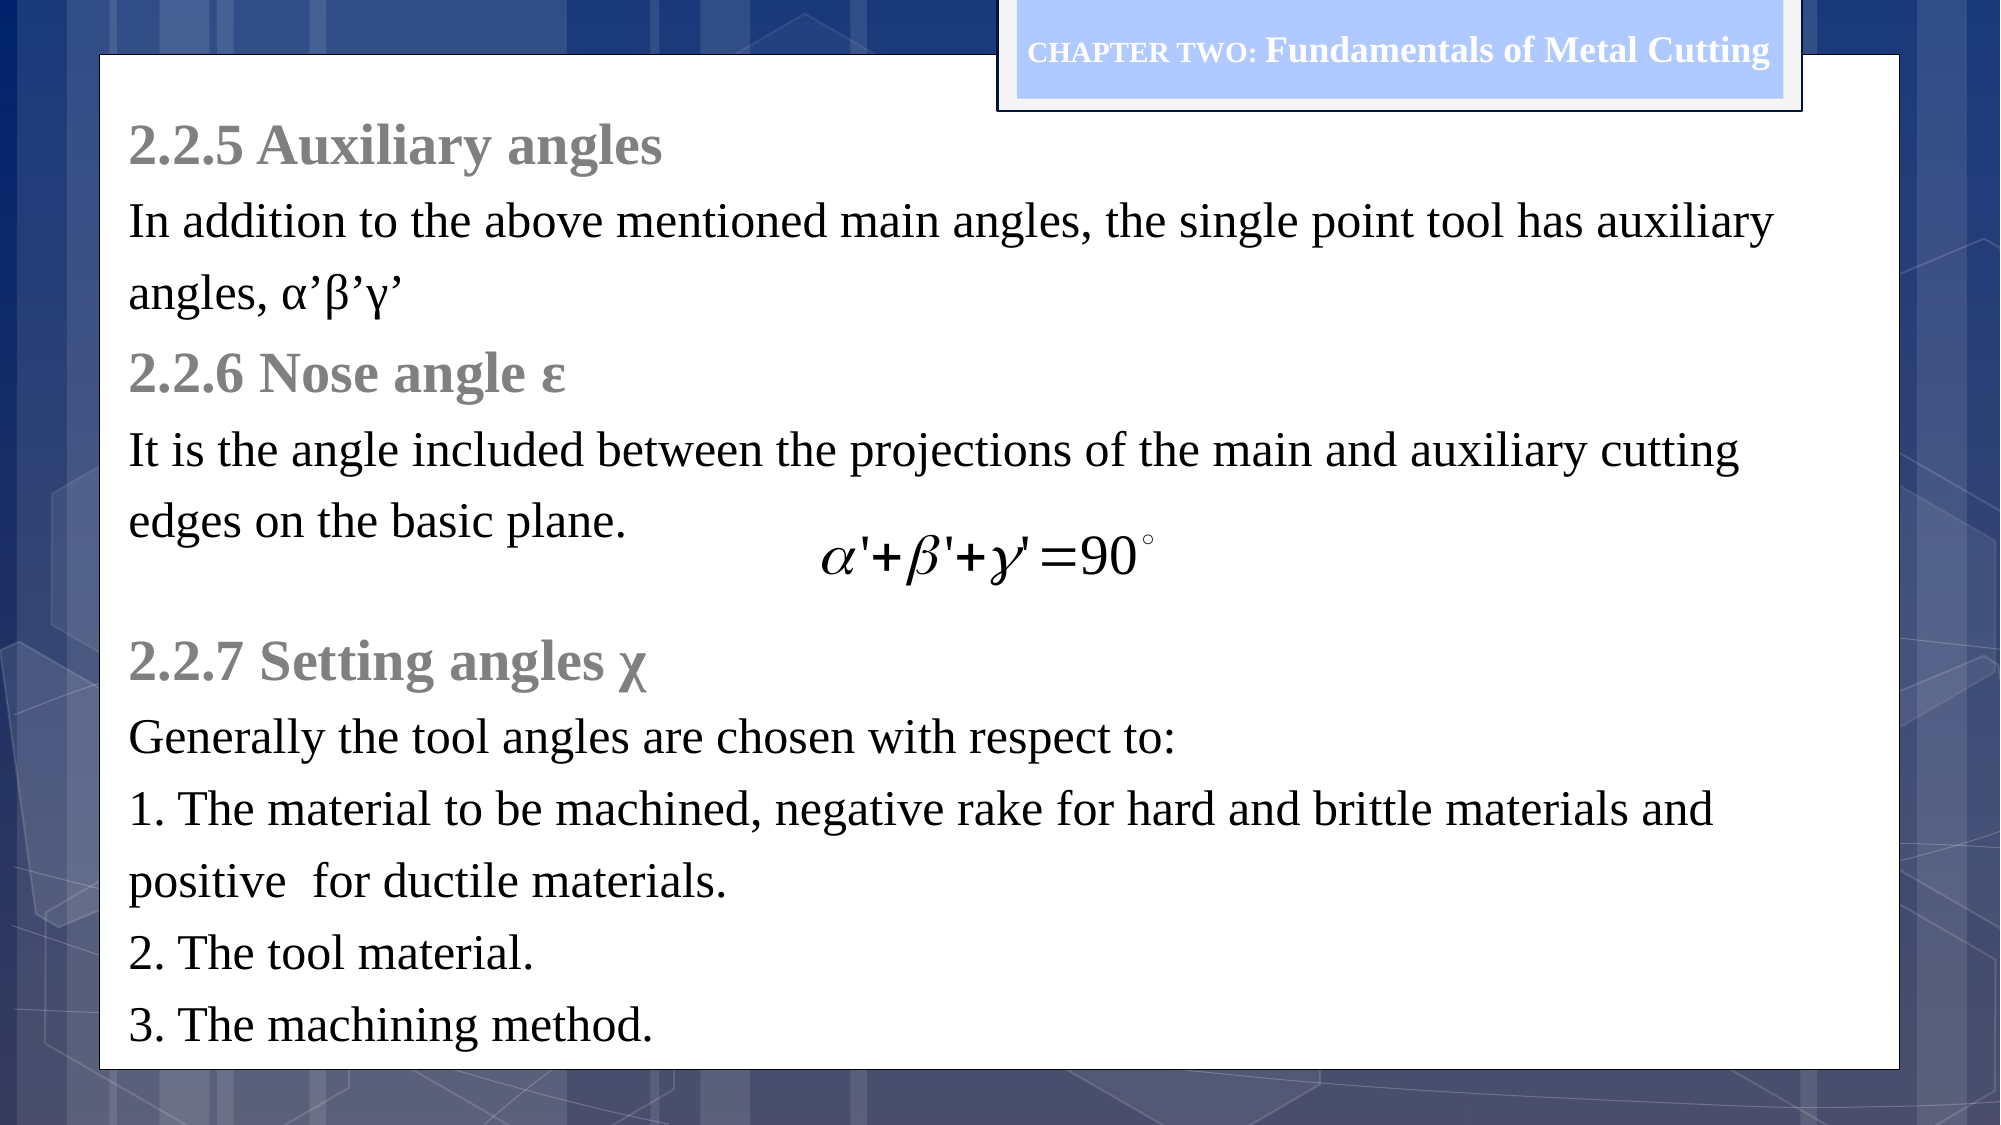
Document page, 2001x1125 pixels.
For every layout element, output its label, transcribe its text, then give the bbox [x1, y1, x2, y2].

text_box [812, 512, 1167, 599]
text_box CHAPTER TWO: Fundamentals of Metal Cutting [940, 0, 1858, 78]
text_box 2.2.5 Auxiliary angles In addition to the above mentioned main angles, the single point tool has auxiliary angles, α’β’γ’ 2.2.6 Nose angle ε It is the angle included between the projections of the main and auxiliary cutting edges on the basic plane. 2.2.7 Setting angles χ Generally the tool angles are chosen with respect to: 1. The material to be machined, negative rake for hard and brittle materials and positive for ductile materials. 2. The tool material. 3. The machining method. [113, 51, 1867, 1060]
